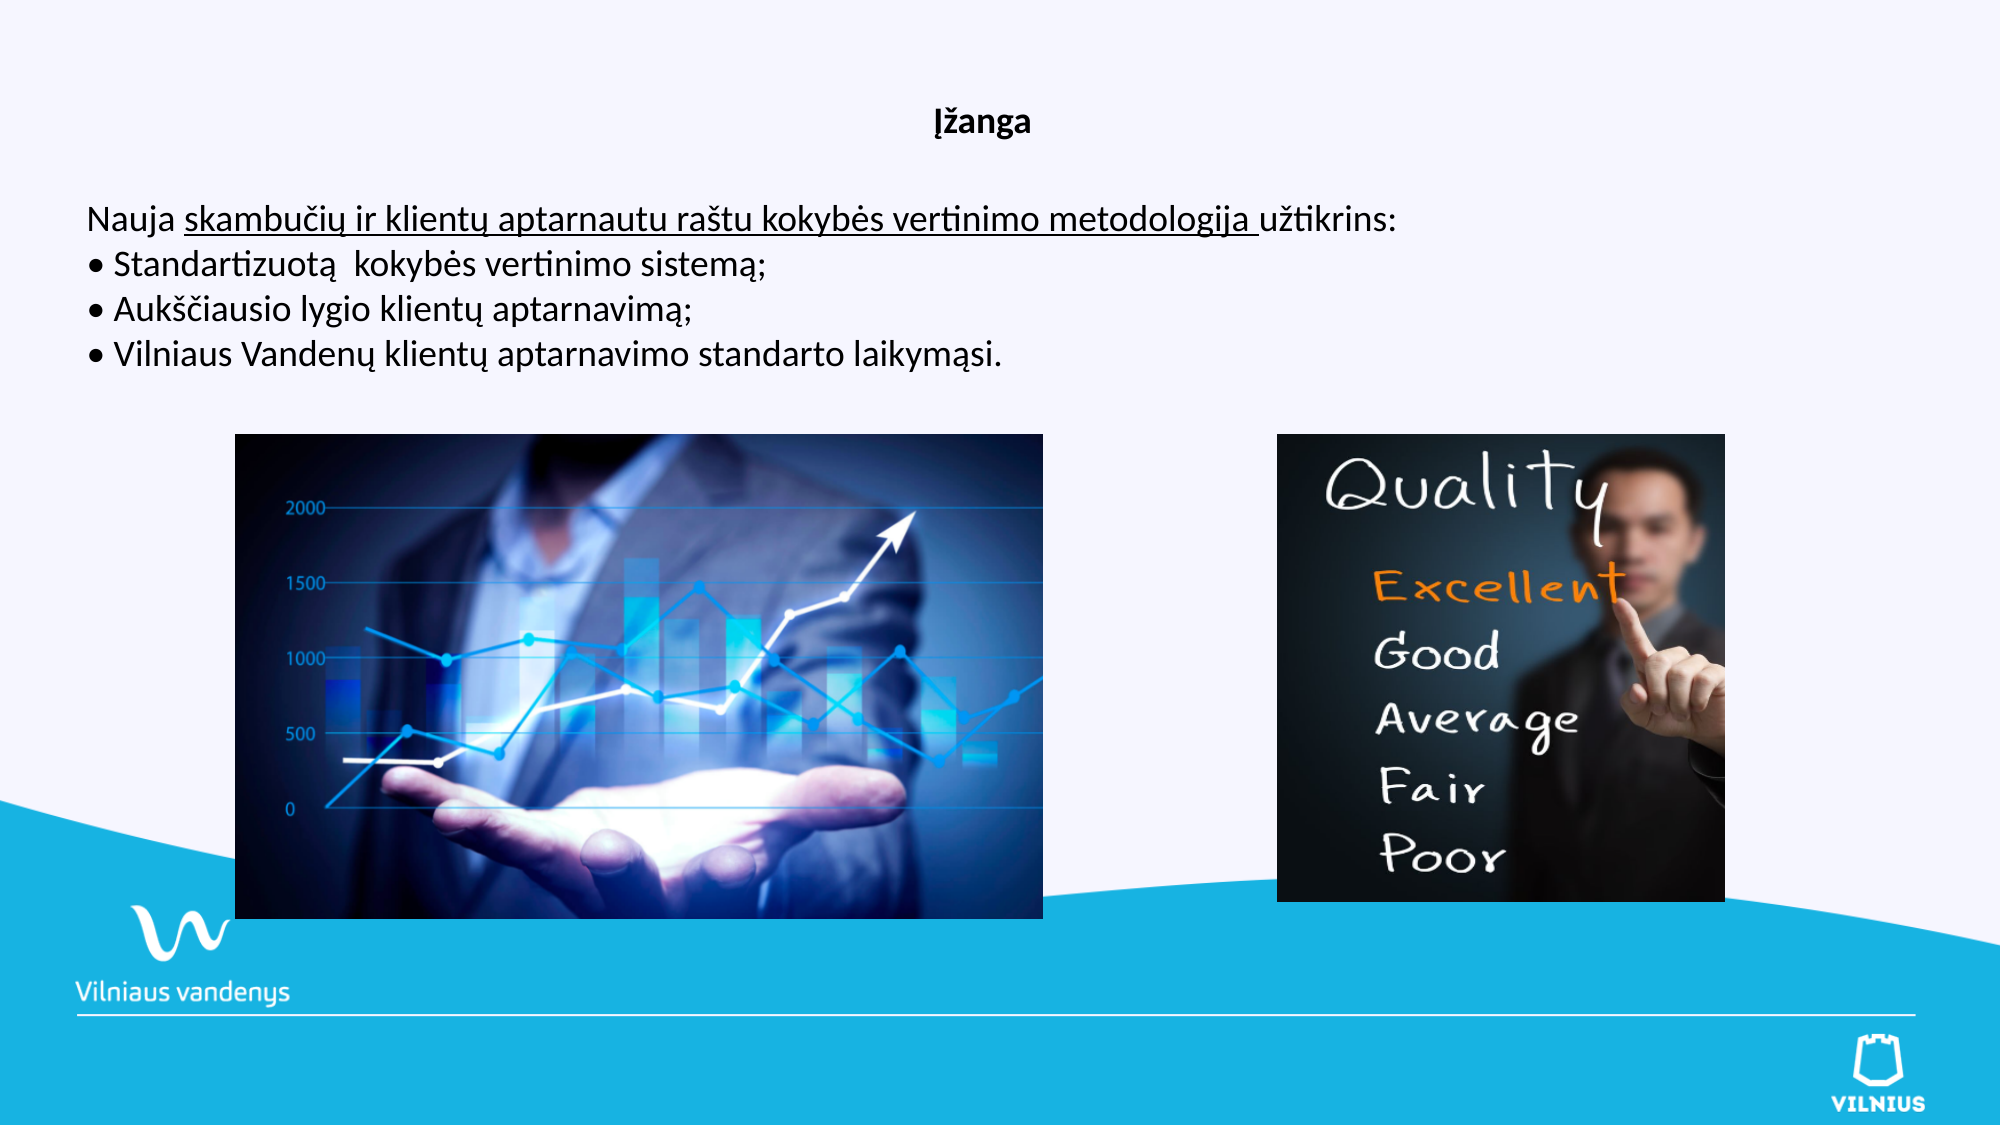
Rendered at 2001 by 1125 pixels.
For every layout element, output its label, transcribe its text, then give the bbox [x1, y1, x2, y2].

picture [0, 434, 2000, 1125]
text_box [1045, 186, 1948, 247]
text_box Įžanga [918, 88, 1048, 148]
text_box Nauja skambučių ir klientų aptarnautu raštu kokybės vertinimo metodologija užtikrins: • Standartizuotą kokybės vertinimo sistemą; • Aukščiausio lygio klientų aptarnavimą; • Vilniaus Vandenų klientų aptarnavimo standarto laikymąsi. [71, 186, 1883, 382]
